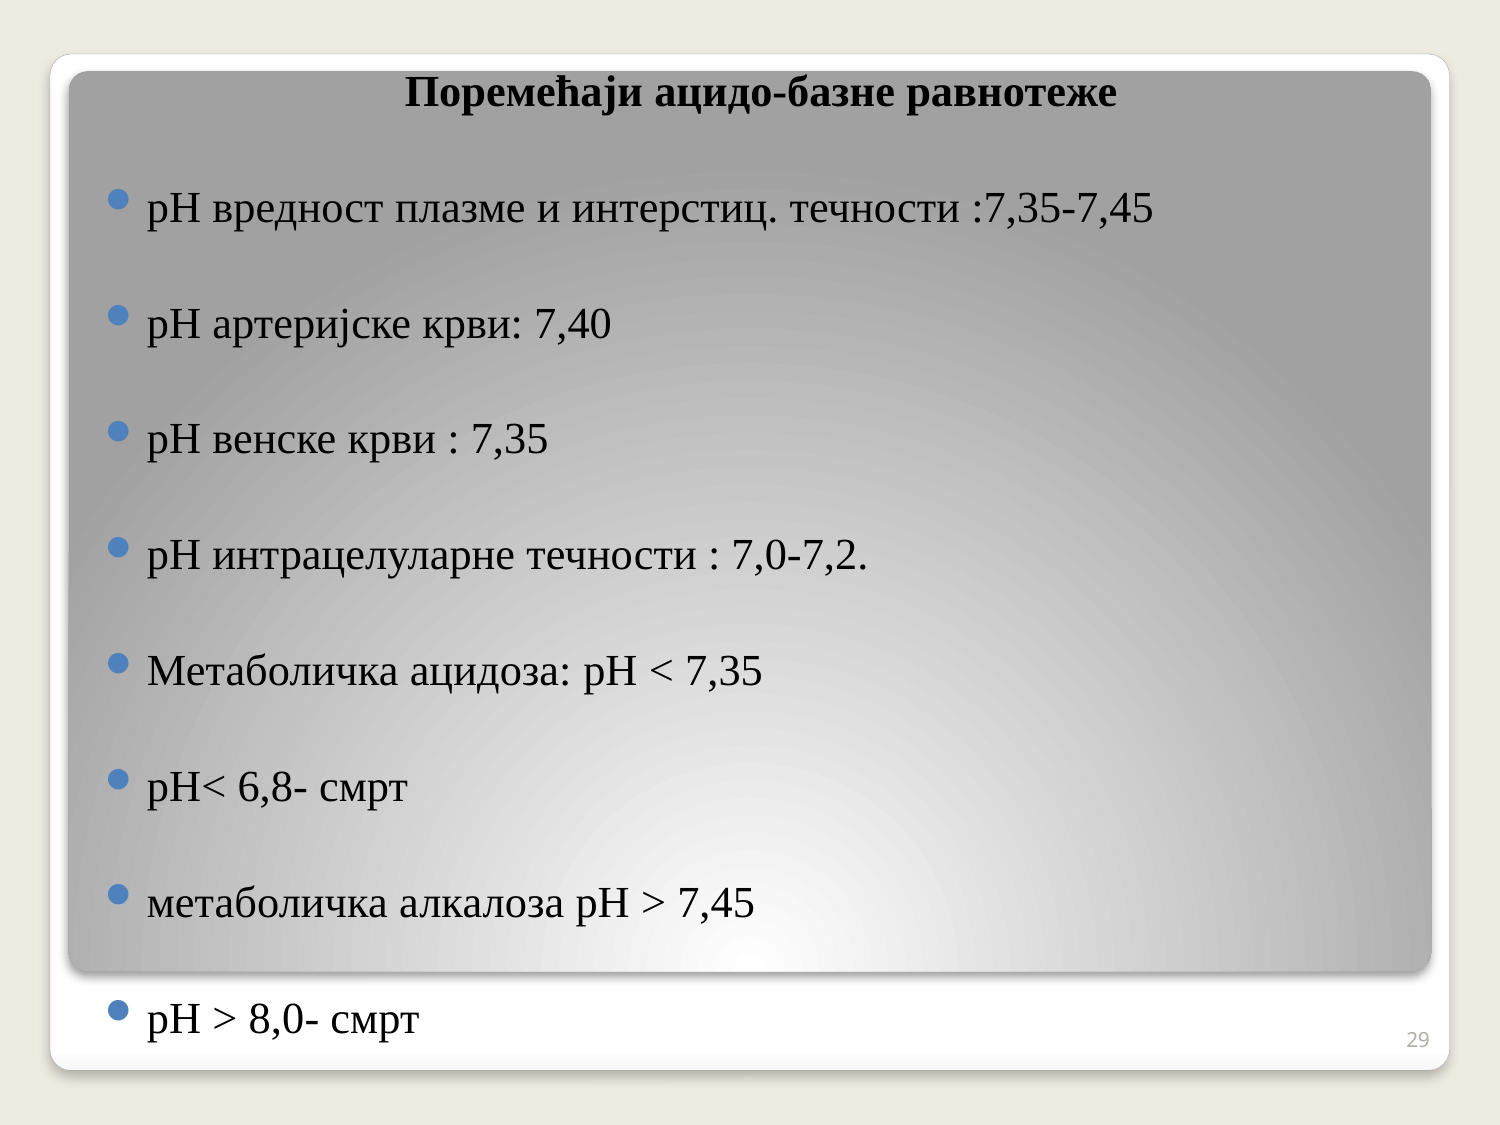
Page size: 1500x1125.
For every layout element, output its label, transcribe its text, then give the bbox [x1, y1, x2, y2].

list Поремећаји ацидо-базне равнотеже pH вредност плазме и интерстиц. течности :7,35-7,45 pH артеријске крви: 7,40 pH венске крви : 7,35 pH интрацелуларне течности : 7,0-7,2. Метаболичка ацидоза: pH < 7,35 pH< 6,8- смрт метаболичка алкалоза pH > 7,45 pH > 8,0- смрт [75, 46, 1434, 1051]
slide_number 29 [1369, 1002, 1445, 1063]
